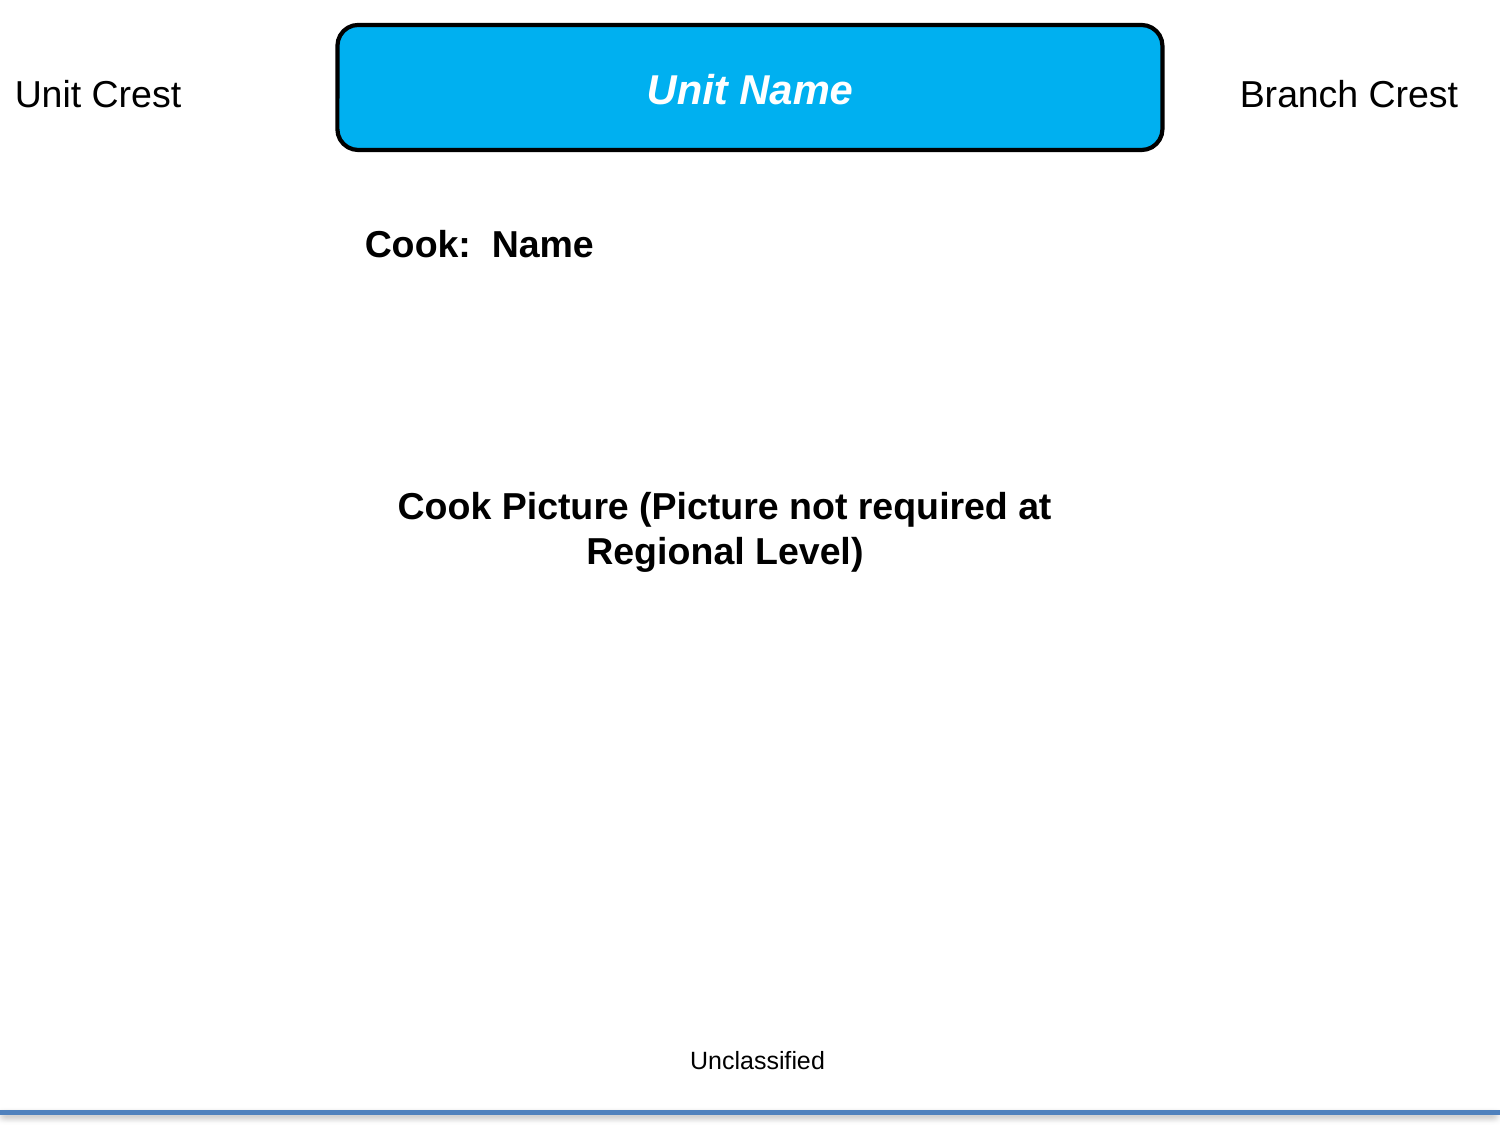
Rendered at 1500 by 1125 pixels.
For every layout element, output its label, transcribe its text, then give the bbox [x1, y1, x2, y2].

text_box Unit Name [335, 22, 1165, 153]
text_box Unclassified [675, 1037, 841, 1083]
text_box Cook Picture (Picture not required at Regional Level) [312, 474, 1138, 650]
text_box Cook: Name [349, 212, 1175, 343]
text_box Branch Crest [1224, 62, 1488, 123]
text_box Unit Crest [0, 62, 238, 123]
